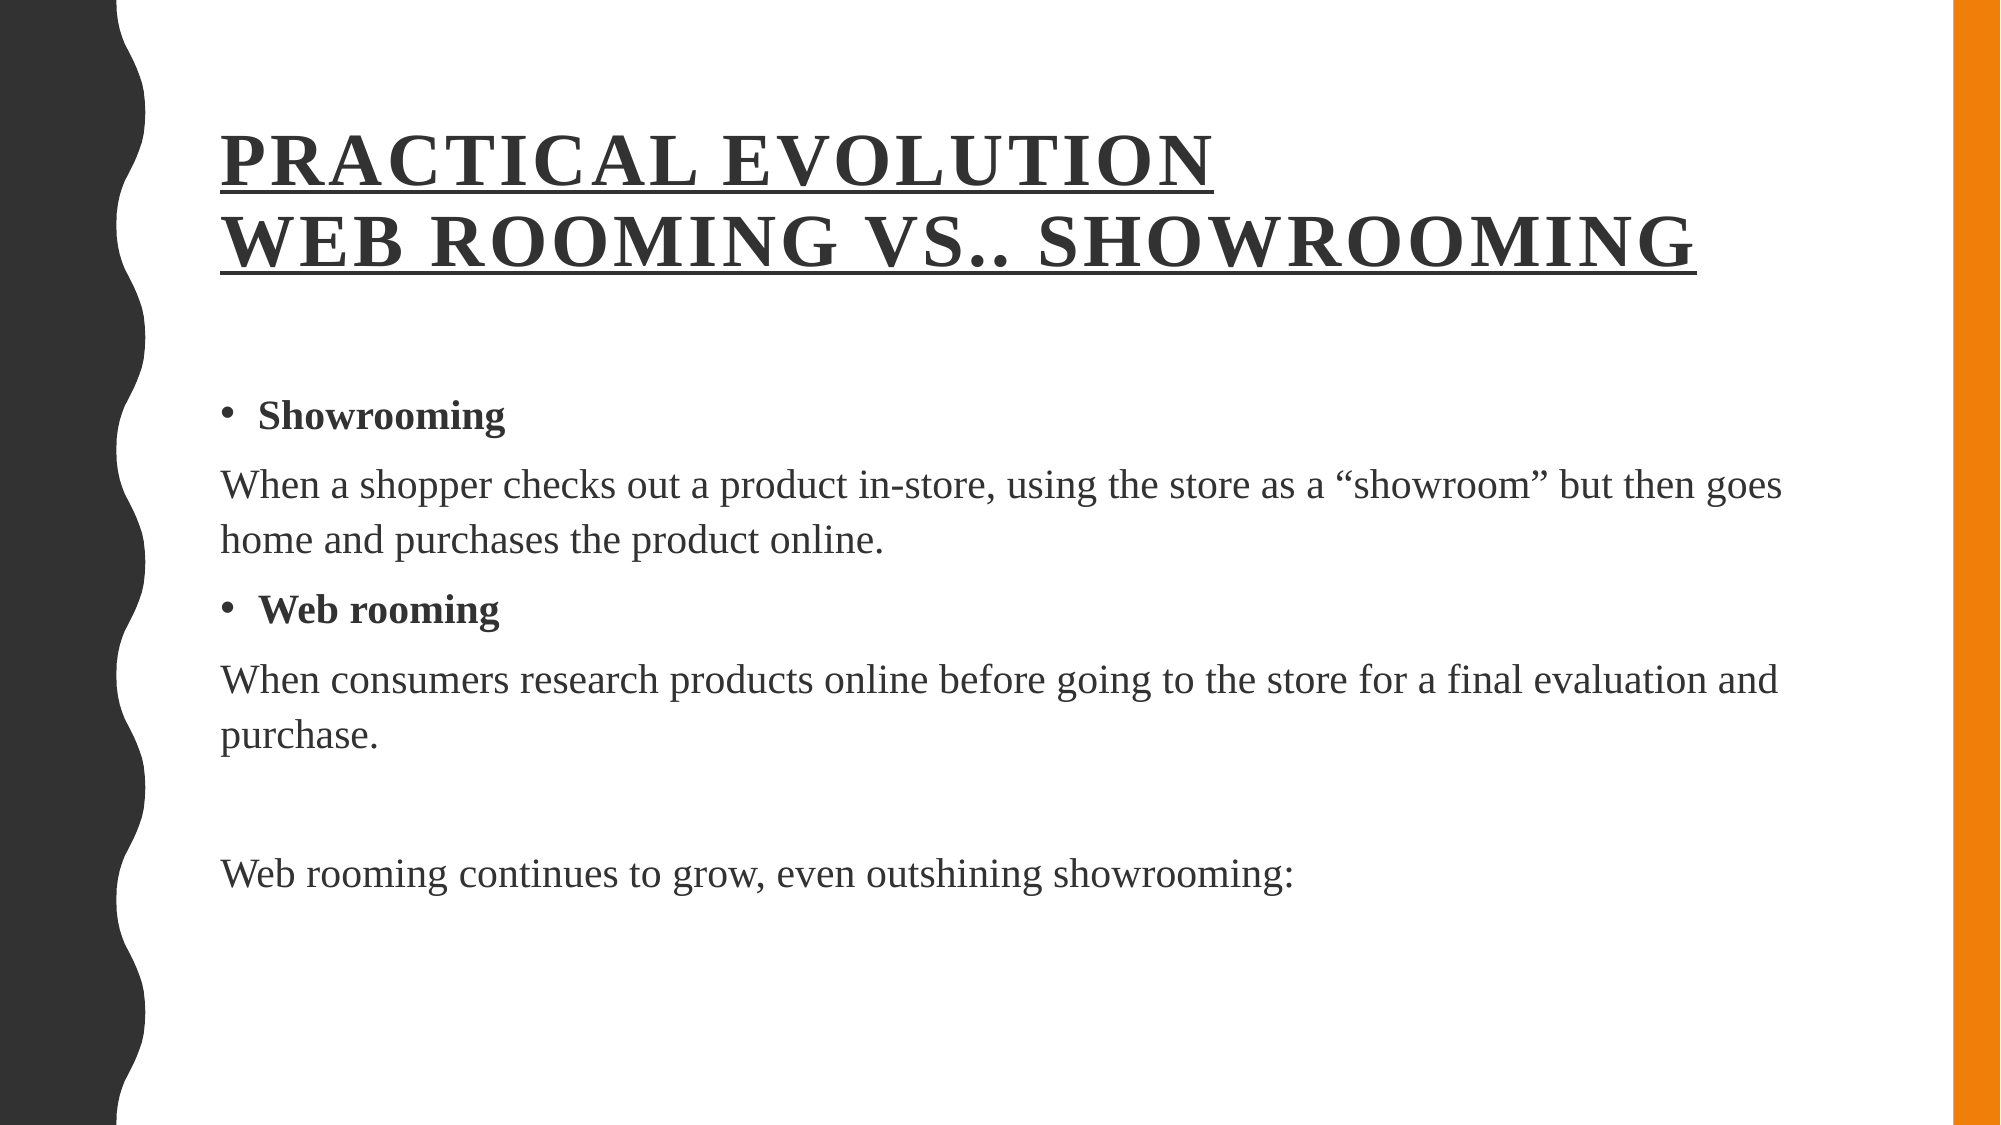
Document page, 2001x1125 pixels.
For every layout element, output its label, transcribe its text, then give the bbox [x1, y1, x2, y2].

title Practical evolution Web rooming vs.. Showrooming [205, 113, 1875, 359]
list Showrooming When a shopper checks out a product in-store, using the store as a “showroom” but then goes home and purchases the product online. Web rooming When consumers research products online before going to the store for a final evaluation and purchase. Web rooming continues to grow, even outshining showrooming: [205, 375, 1875, 965]
